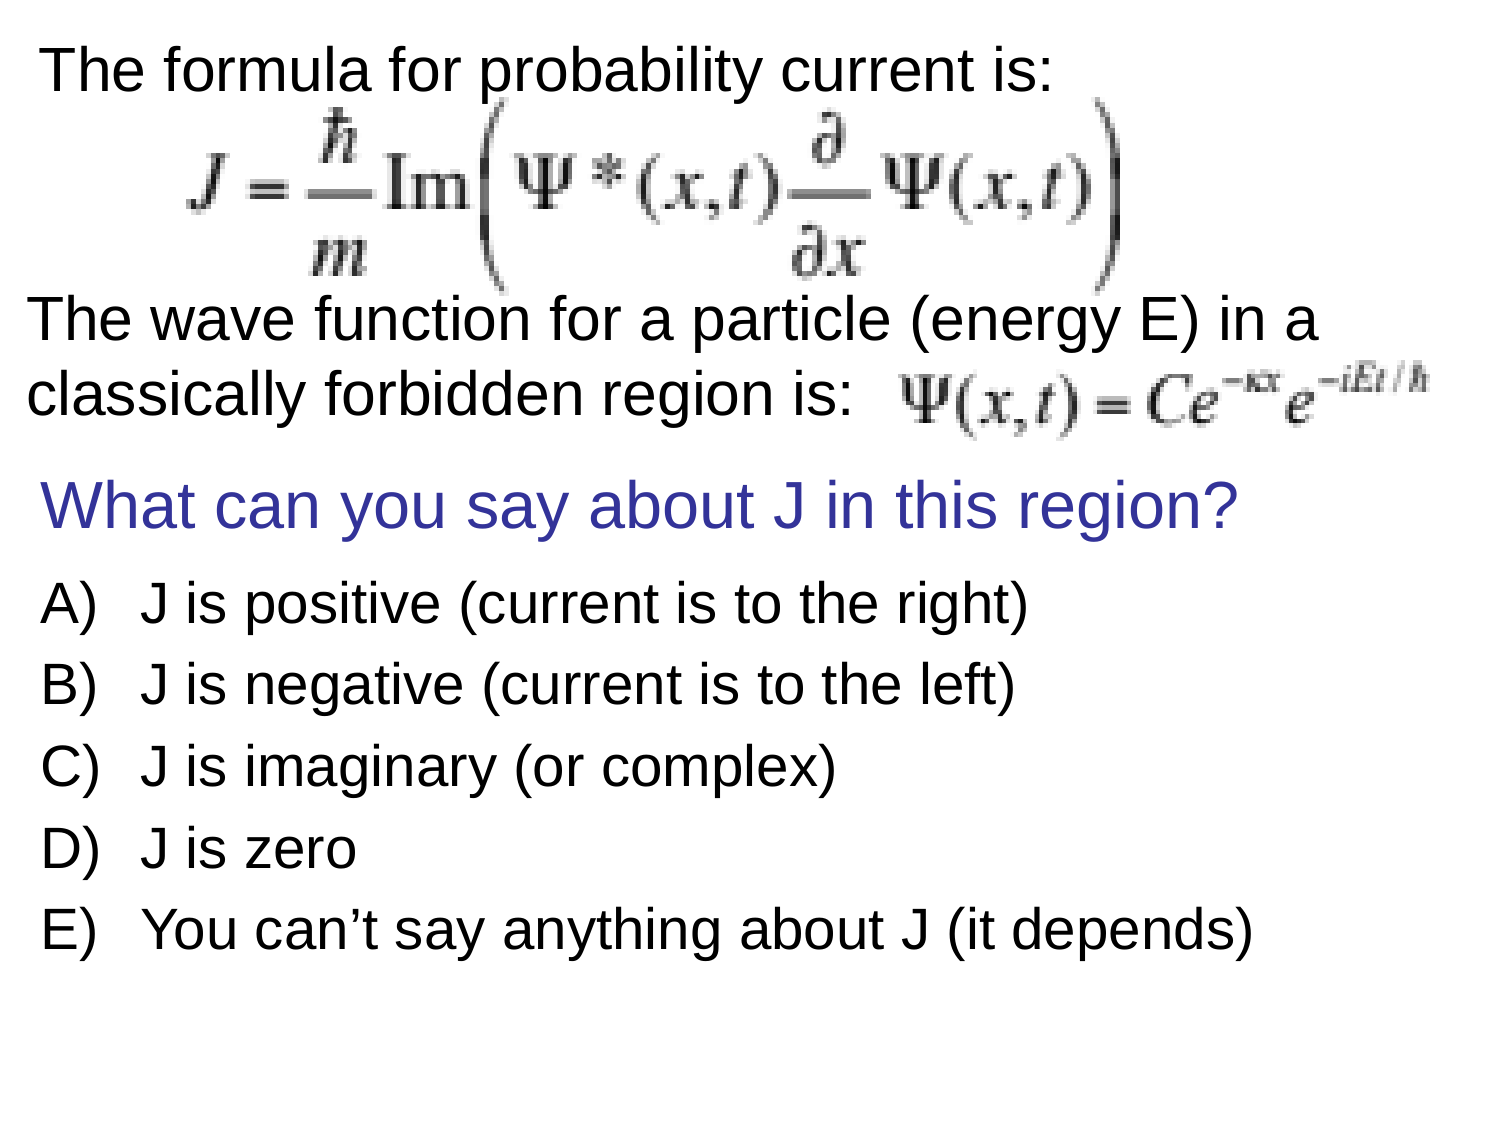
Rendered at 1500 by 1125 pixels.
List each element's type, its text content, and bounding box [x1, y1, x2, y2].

list J is positive (current is to the right) J is negative (current is to the left) J is imaginary (or complex) J is zero You can’t say anything about J (it depends) [25, 557, 1480, 828]
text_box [889, 347, 1439, 447]
text_box The wave function for a particle (energy E) in a classically forbidden region is: [11, 270, 1458, 359]
text_box What can you say about J in this region? [25, 454, 1472, 555]
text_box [177, 77, 1126, 298]
title The formula for probability current is: [23, 21, 1471, 110]
